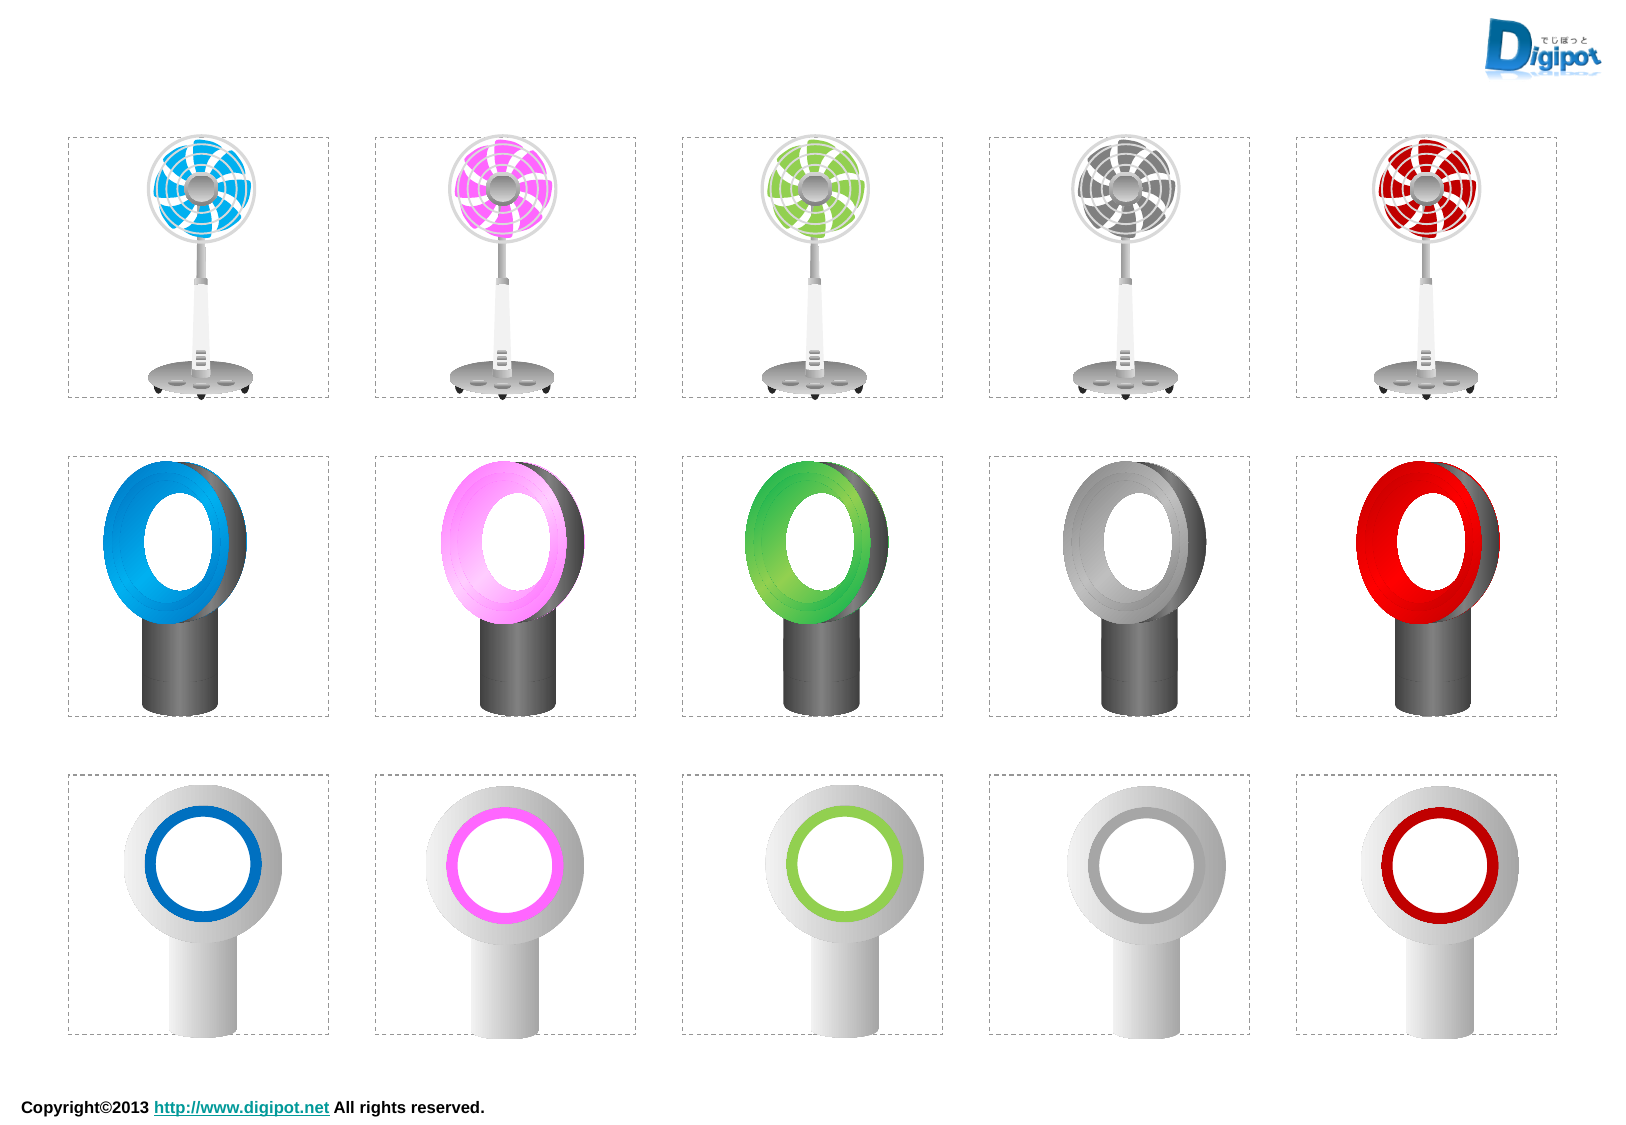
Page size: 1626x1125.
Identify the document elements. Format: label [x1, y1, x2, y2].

text_box [425, 786, 585, 1040]
text_box [1067, 786, 1227, 1040]
text_box [441, 461, 585, 716]
text_box [1371, 133, 1482, 401]
text_box [1063, 461, 1207, 716]
picture [1485, 18, 1602, 82]
text_box [1070, 133, 1181, 401]
text_box [103, 461, 247, 716]
text_box [447, 133, 558, 401]
text_box [1356, 461, 1500, 716]
text_box [146, 133, 257, 401]
text_box [745, 461, 889, 716]
text_box [765, 784, 925, 1038]
text_box [123, 784, 283, 1038]
text_box [760, 133, 871, 401]
text_box [1360, 786, 1520, 1040]
